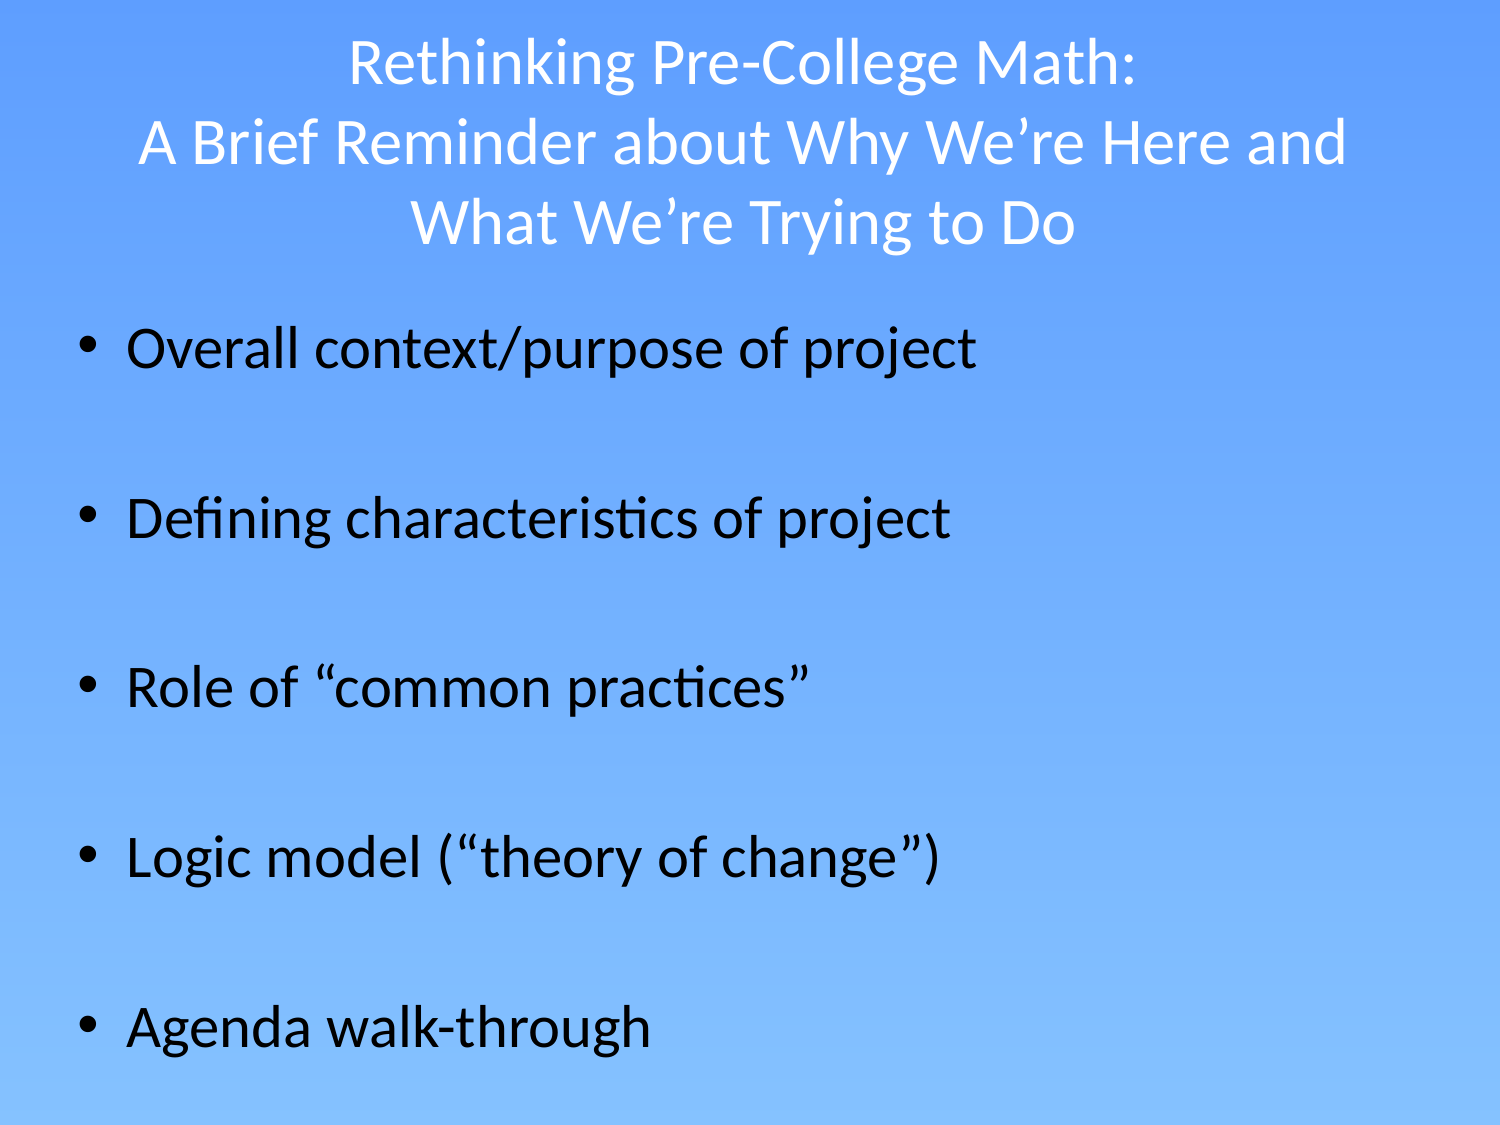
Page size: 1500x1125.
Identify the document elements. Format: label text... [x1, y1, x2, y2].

title Rethinking Pre-College Math: A Brief Reminder about Why We’re Here and What We’re Trying to Do [87, 24, 1400, 250]
list Overall context/purpose of project Defining characteristics of project Role of “common practices” Logic model (“theory of change”) Agenda walk-through [62, 299, 1450, 1075]
